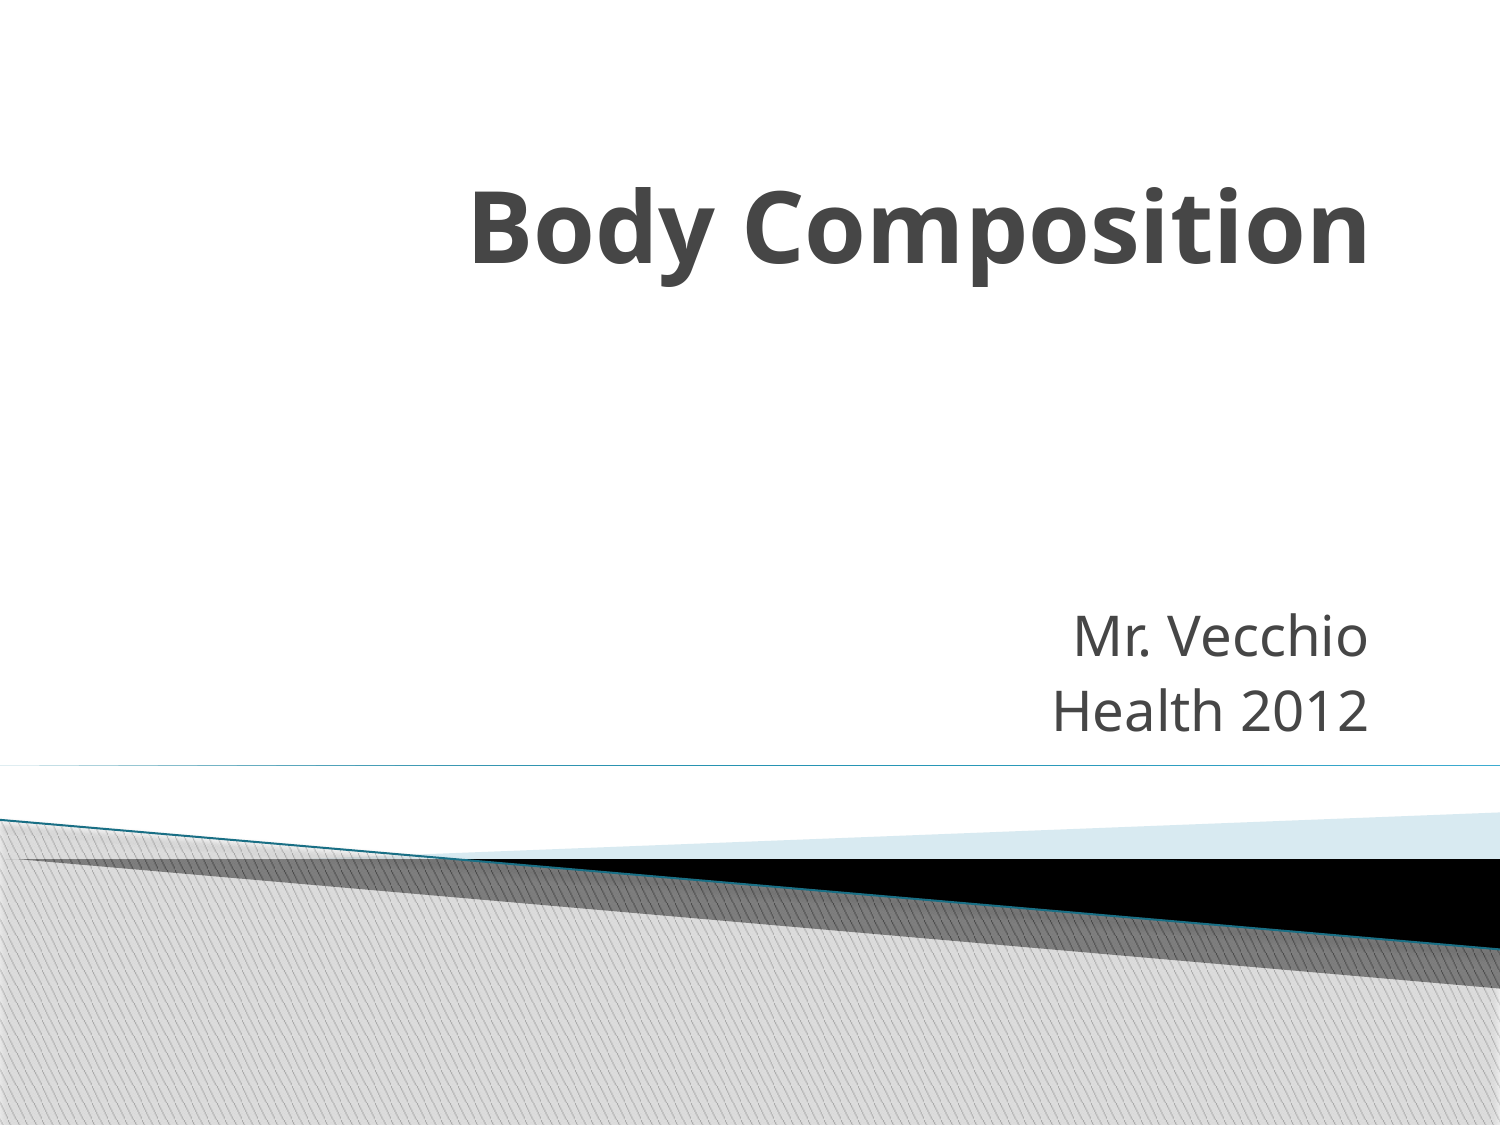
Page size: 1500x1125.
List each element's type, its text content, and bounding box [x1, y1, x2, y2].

subtitle Mr. Vecchio Health 2012 [112, 592, 1388, 790]
title Body Composition [112, 50, 1388, 292]
picture [5, 859, 1500, 989]
